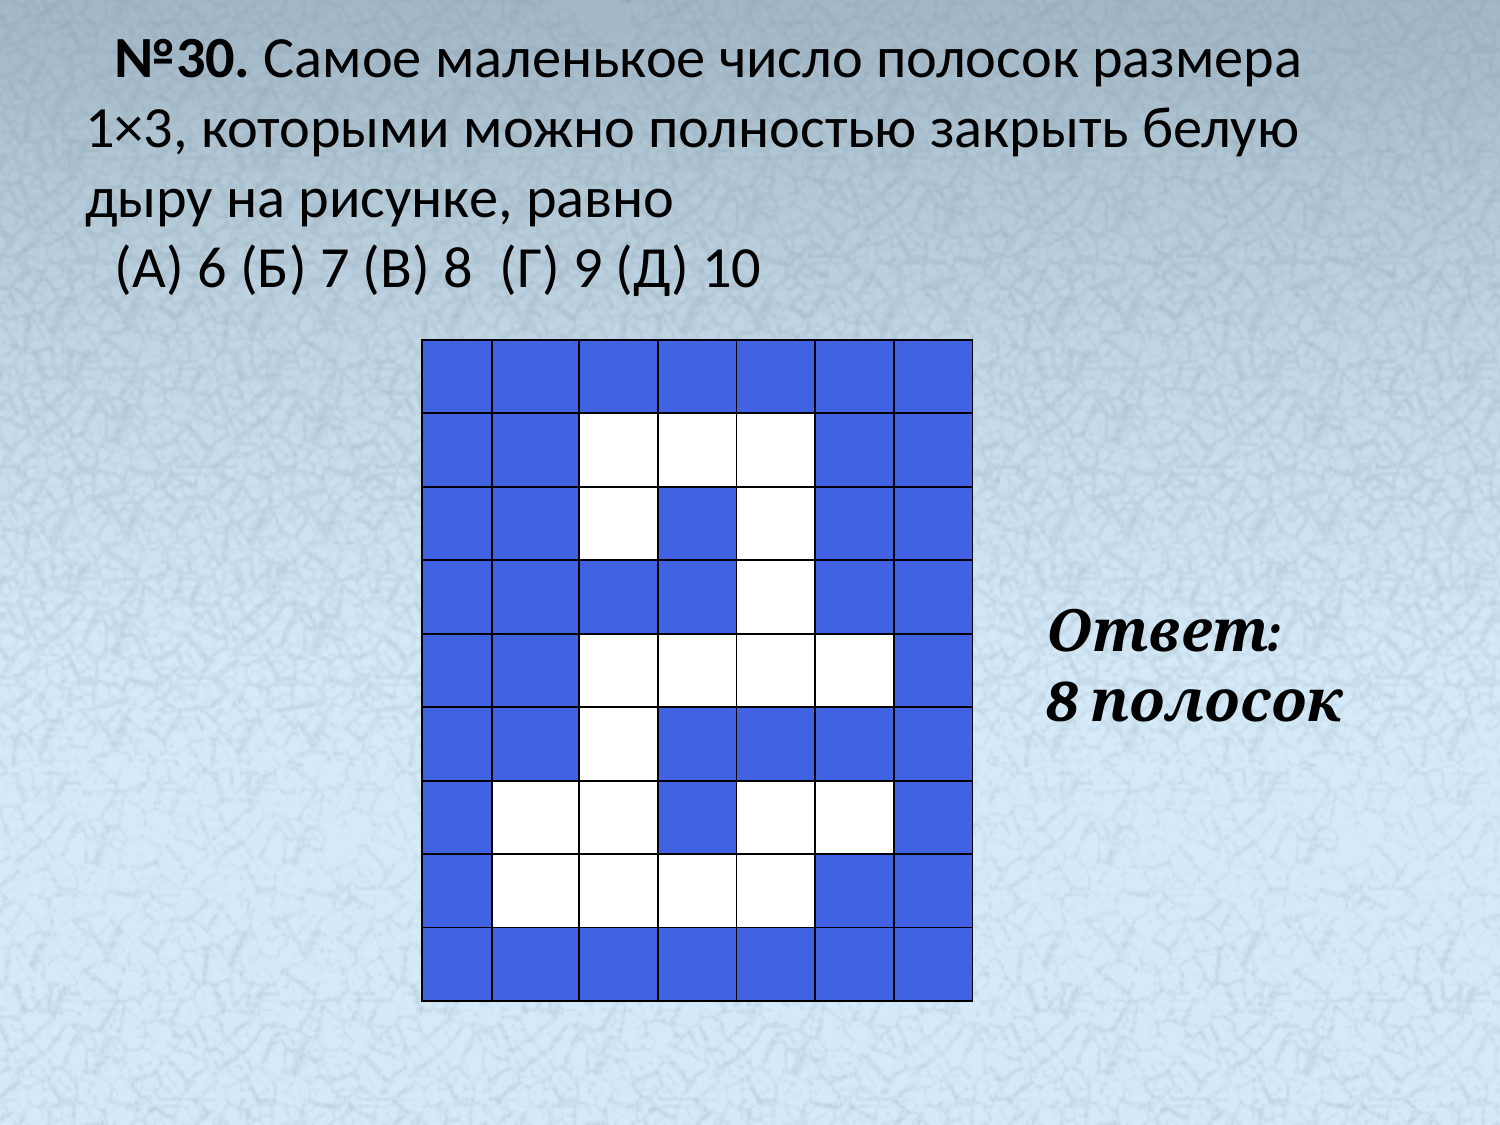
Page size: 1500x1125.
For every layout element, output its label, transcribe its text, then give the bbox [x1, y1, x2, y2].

table_cell [895, 414, 972, 486]
table_cell [659, 561, 736, 633]
table_cell [737, 928, 814, 1000]
table_cell [659, 782, 736, 853]
table_cell [737, 635, 814, 706]
table_cell [423, 855, 491, 927]
table_cell [659, 414, 736, 486]
table_header [423, 341, 491, 412]
table_cell [737, 414, 814, 486]
table_cell [493, 782, 578, 853]
table_cell [580, 561, 657, 633]
table_cell [816, 855, 893, 927]
table_cell [423, 414, 491, 486]
table_cell [423, 488, 491, 559]
table_cell [816, 561, 893, 633]
table_cell [659, 488, 736, 559]
table_cell [816, 928, 893, 1000]
table_cell [580, 928, 657, 1000]
table_cell [737, 561, 814, 633]
table_cell [423, 635, 491, 706]
table_cell [580, 635, 657, 706]
table_cell [895, 782, 972, 853]
table_cell [737, 708, 814, 780]
table_cell [580, 488, 657, 559]
table_cell [895, 561, 972, 633]
table_cell [816, 488, 893, 559]
table_header [493, 341, 578, 412]
table_cell [895, 855, 972, 927]
table_cell [493, 414, 578, 486]
table_cell [493, 561, 578, 633]
table_cell [737, 488, 814, 559]
table_cell [737, 782, 814, 853]
table_cell [895, 928, 972, 1000]
table_cell [659, 708, 736, 780]
table_cell [816, 708, 893, 780]
table_cell [580, 414, 657, 486]
table_cell [580, 708, 657, 780]
text_box Ответ: 8 полосок [1031, 585, 1372, 741]
table_header [895, 341, 972, 412]
table_cell [423, 928, 491, 1000]
table_cell [816, 782, 893, 853]
text_box №30. Самое маленькое число полосок размера 1×3, которыми можно полностью закрыть белую дыру на рисунке, равно (A) 6 (Б) 7 (В) 8 (Г) 9 (Д) 10 [70, 11, 1407, 307]
table_cell [493, 855, 578, 927]
table_cell [423, 561, 491, 633]
table_cell [423, 782, 491, 853]
table_header [737, 341, 814, 412]
table_cell [659, 855, 736, 927]
table_header [580, 341, 657, 412]
table_cell [659, 635, 736, 706]
table_cell [493, 928, 578, 1000]
table_cell [423, 708, 491, 780]
table_header [659, 341, 736, 412]
table_cell [580, 782, 657, 853]
table_cell [493, 708, 578, 780]
table_header [816, 341, 893, 412]
table_cell [659, 928, 736, 1000]
table_cell [580, 855, 657, 927]
table_cell [895, 635, 972, 706]
table_cell [895, 708, 972, 780]
table_cell [493, 635, 578, 706]
table_cell [737, 855, 814, 927]
table_cell [493, 488, 578, 559]
table_cell [816, 414, 893, 486]
table_cell [895, 488, 972, 559]
table_cell [816, 635, 893, 706]
